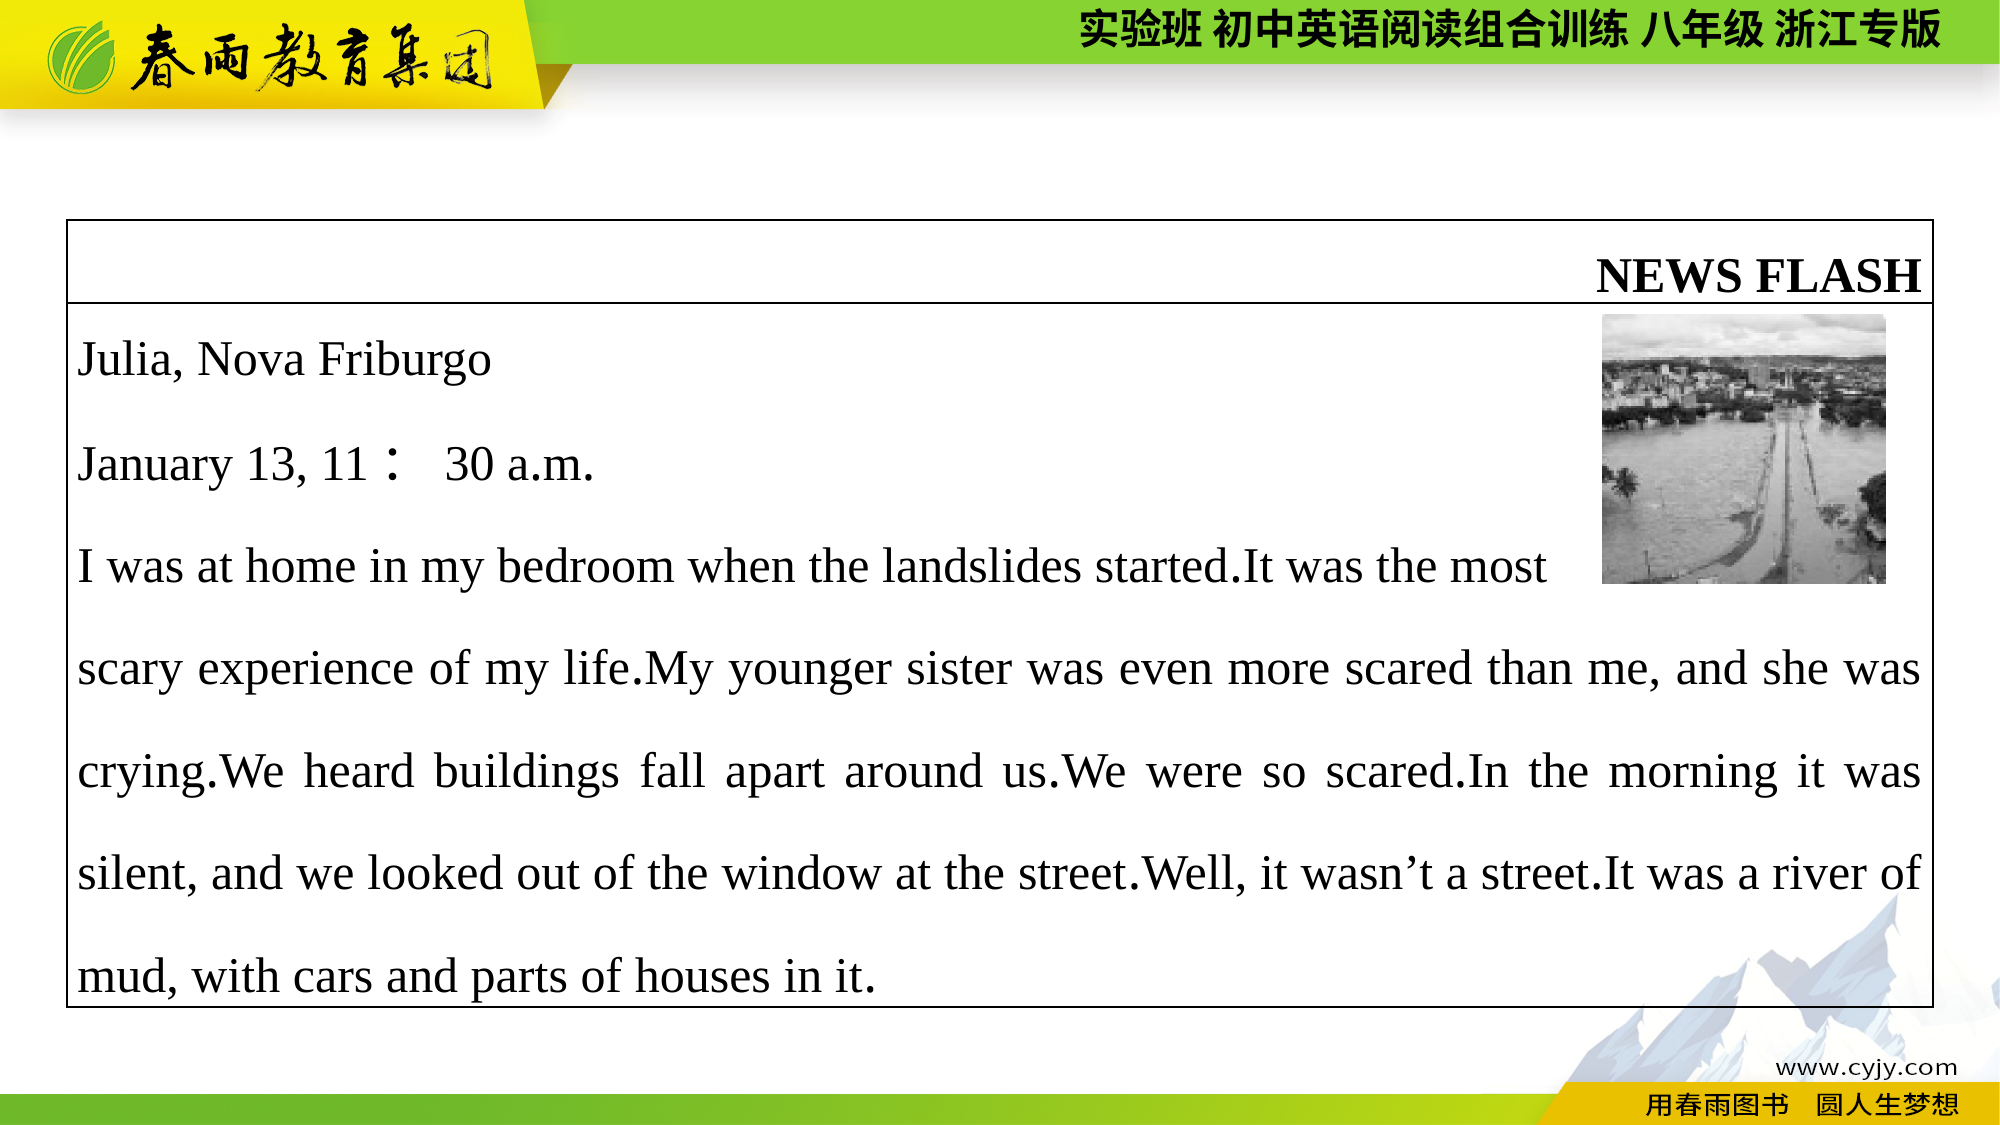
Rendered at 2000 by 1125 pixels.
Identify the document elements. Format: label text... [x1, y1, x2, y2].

table_cell Julia, Nova Friburgo January 13, 11：30 a.m. I was at home in my bedroom when the landslides started.It was the most scary experience of my life.My younger sister was even more scared than me, and she was crying.We heard buildings fall apart around us.We were so scared.In the morning it was silent, and we looked out of the window at the street.Well, it wasn’t a street.It was a river of mud, with cars and parts of houses in it. [68, 304, 1932, 1006]
picture [0, 0, 2000, 1125]
table_header NEWS FLASH [68, 221, 1932, 302]
